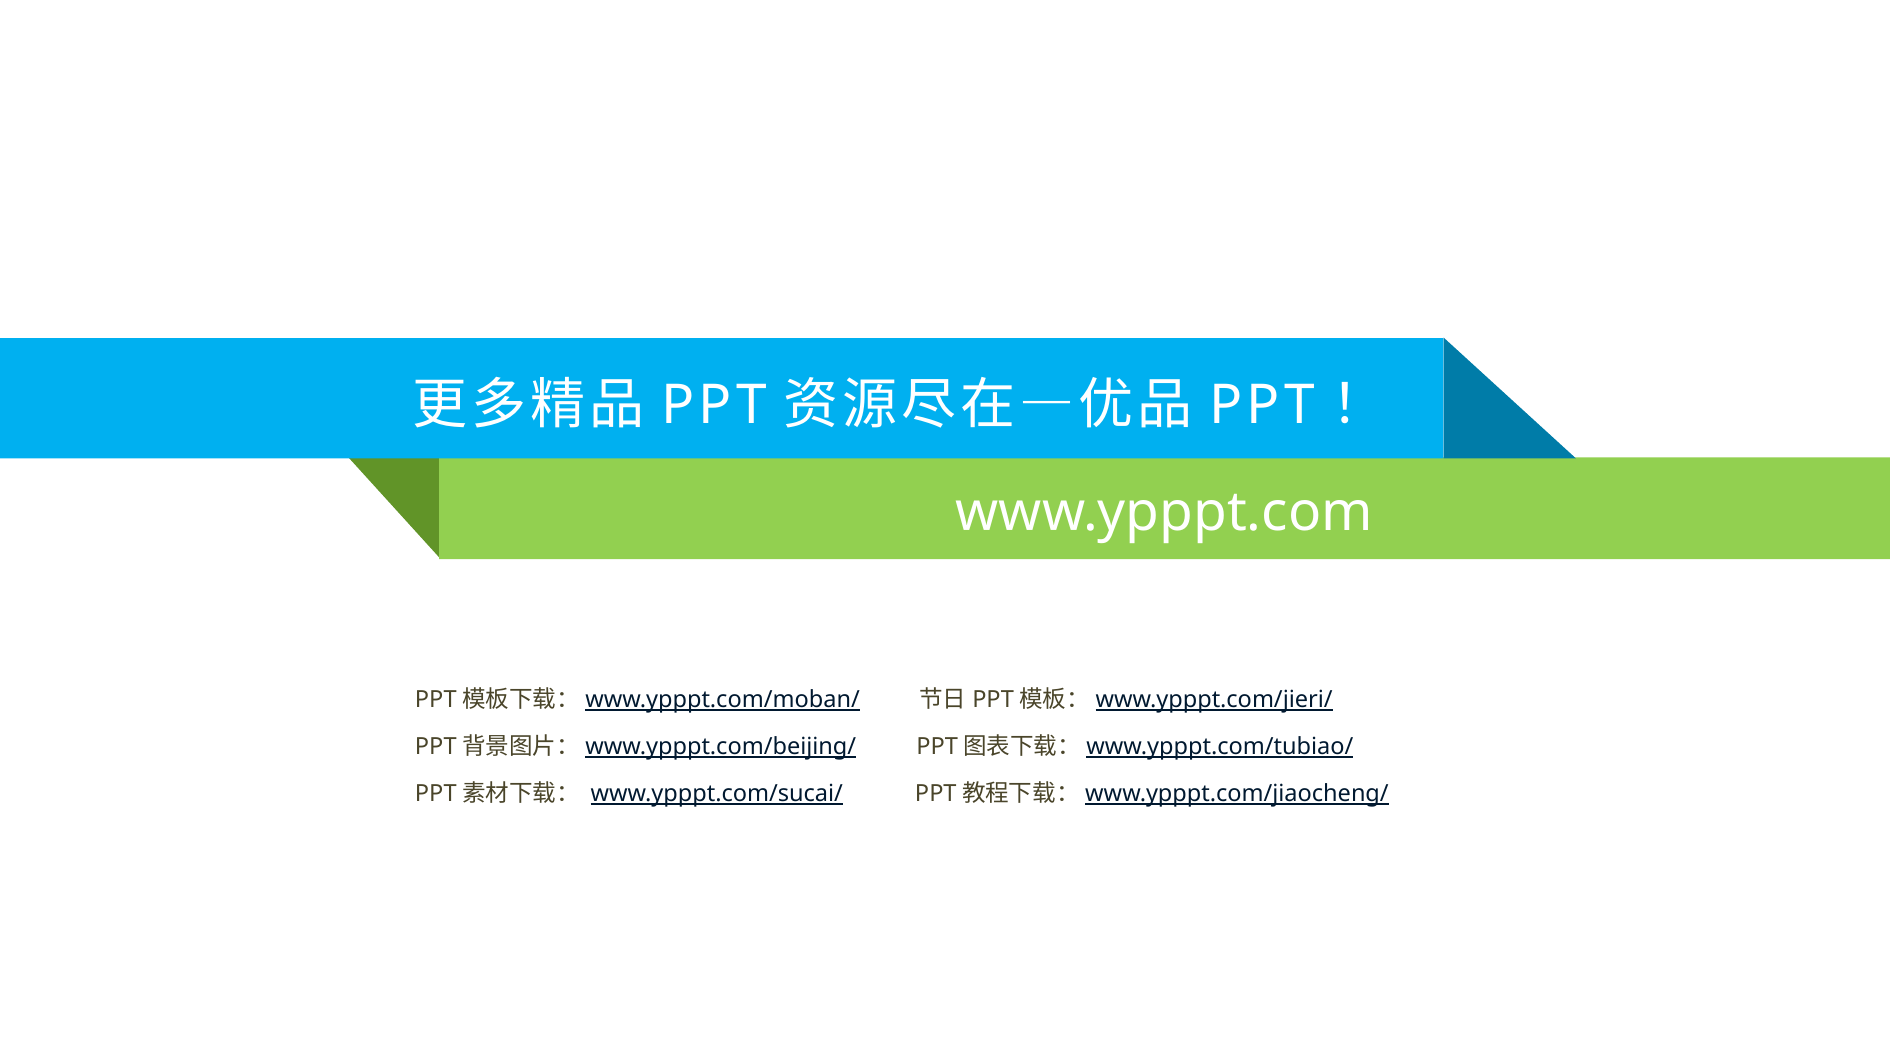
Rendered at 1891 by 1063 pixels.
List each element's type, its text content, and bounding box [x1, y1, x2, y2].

text_box [348, 459, 438, 558]
text_box PPT模板下载：www.ypppt.com/moban/ 节日PPT模板：www.ypppt.com/jieri/ PPT背景图片：www.ypppt.com/beijing/ PPT图表下载：www.ypppt.com/tubiao/ PPT素材下载： www.ypppt.com/sucai/ PPT教程下载：www.ypppt.com/jiaocheng/ [400, 607, 1471, 871]
text_box 更多精品PPT资源尽在—优品PPT！ [0, 337, 1442, 459]
text_box [1442, 335, 1579, 460]
text_box www.ypppt.com [438, 456, 1891, 560]
